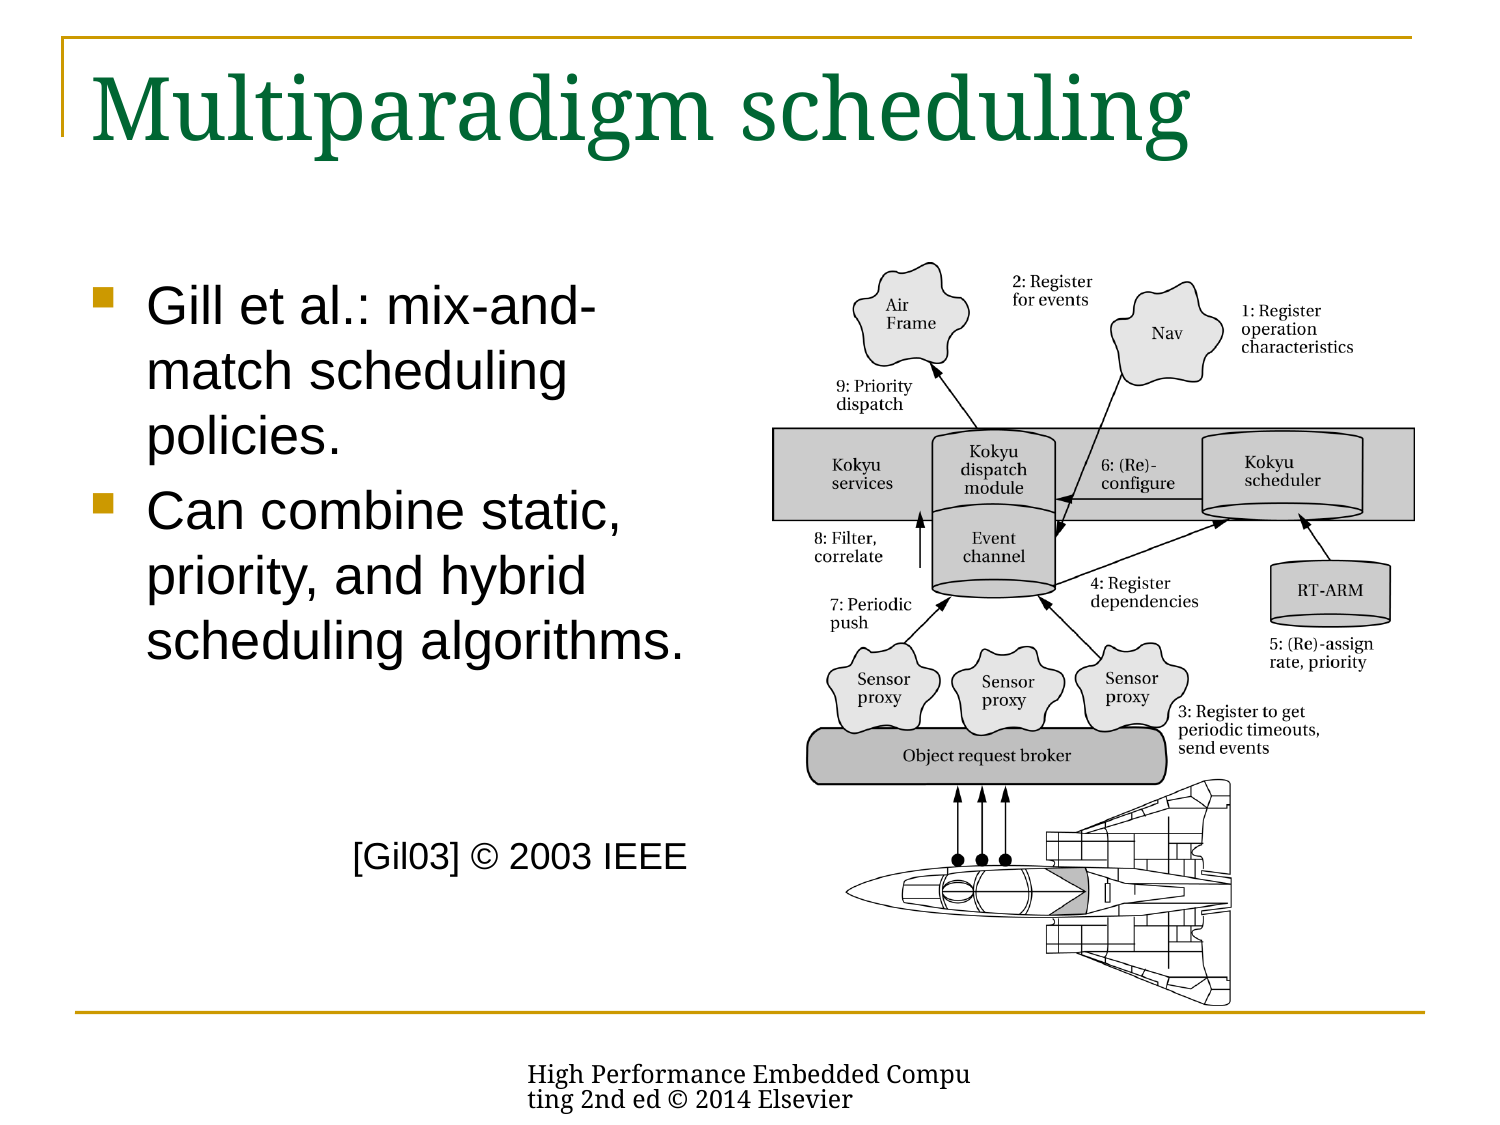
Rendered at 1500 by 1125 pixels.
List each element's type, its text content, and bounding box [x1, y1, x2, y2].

text_box [Gil03] © 2003 IEEE [337, 824, 704, 885]
title Multiparadigm scheduling [75, 45, 1425, 233]
list Gill et al.: mix-and-match scheduling policies. Can combine static, priority, and hybrid scheduling algorithms. [75, 262, 738, 1006]
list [772, 262, 1415, 1006]
footer High Performance Embedded Computing 2nd ed © 2014 Elsevier [512, 1025, 988, 1100]
